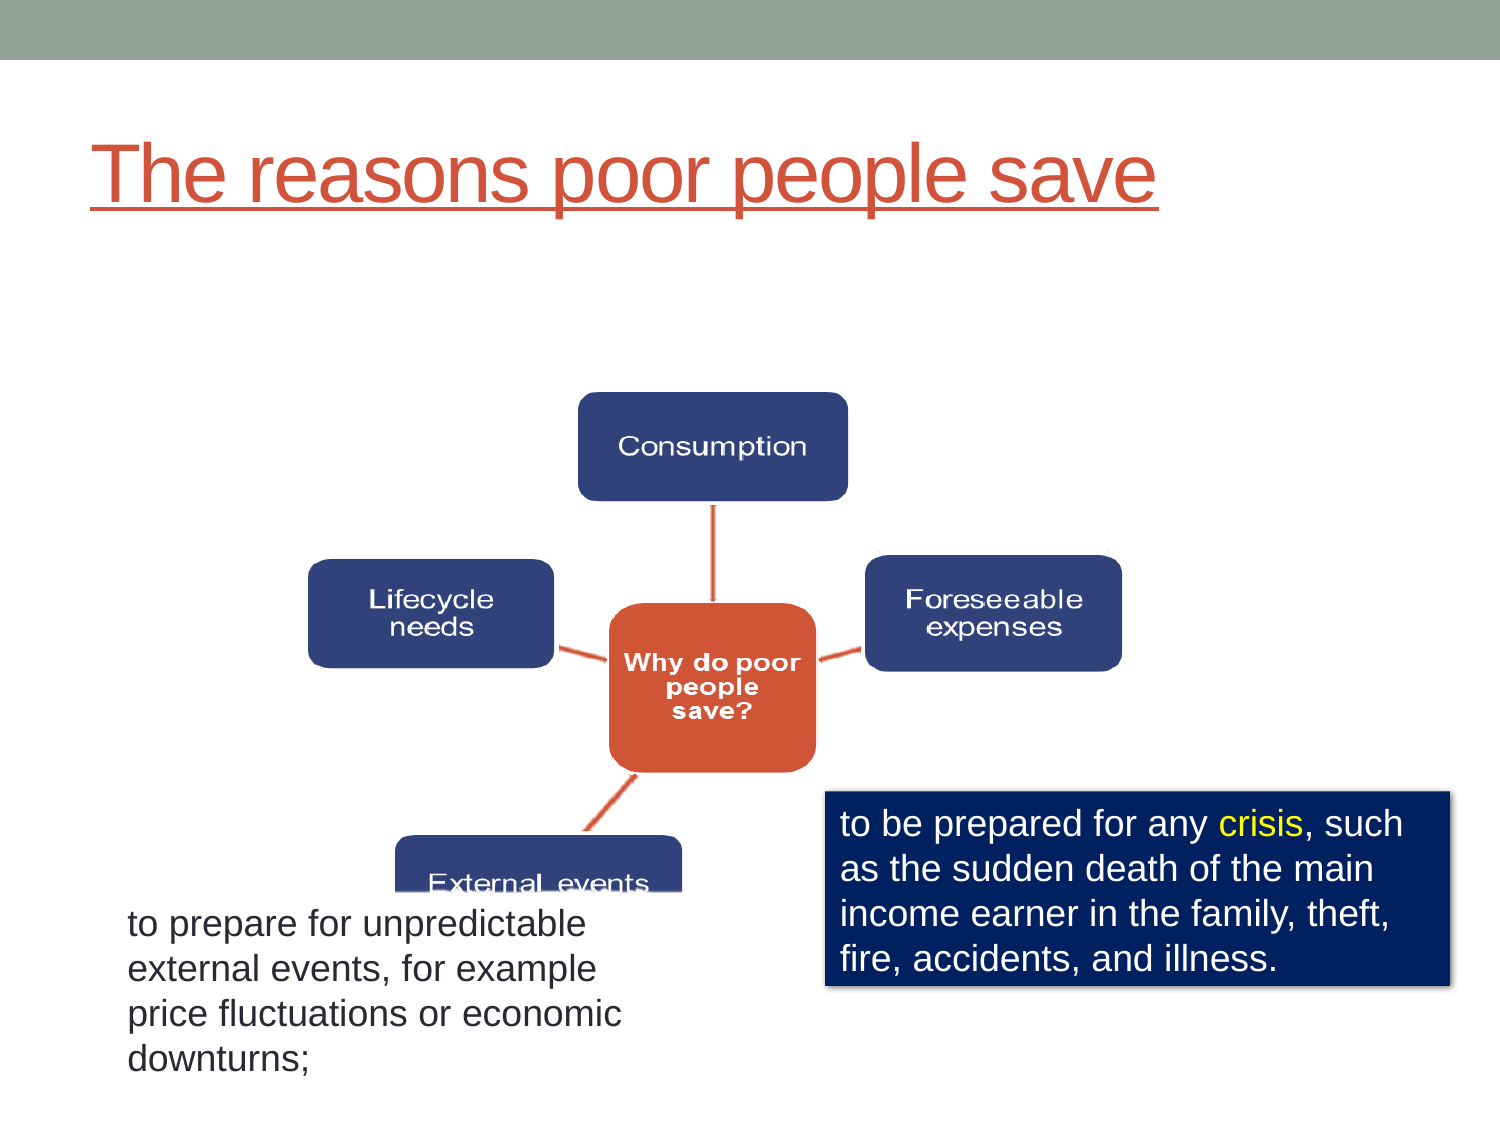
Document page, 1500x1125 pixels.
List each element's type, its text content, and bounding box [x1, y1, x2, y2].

text_box to prepare for unpredictable external events, for example price fluctuations or economic downturns; [112, 891, 688, 1087]
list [187, 374, 1245, 951]
title The reasons poor people save [75, 87, 1425, 250]
text_box to be prepared for any crisis, such as the sudden death of the main income earner in the family, theft, fire, accidents, and illness. [825, 791, 1450, 986]
